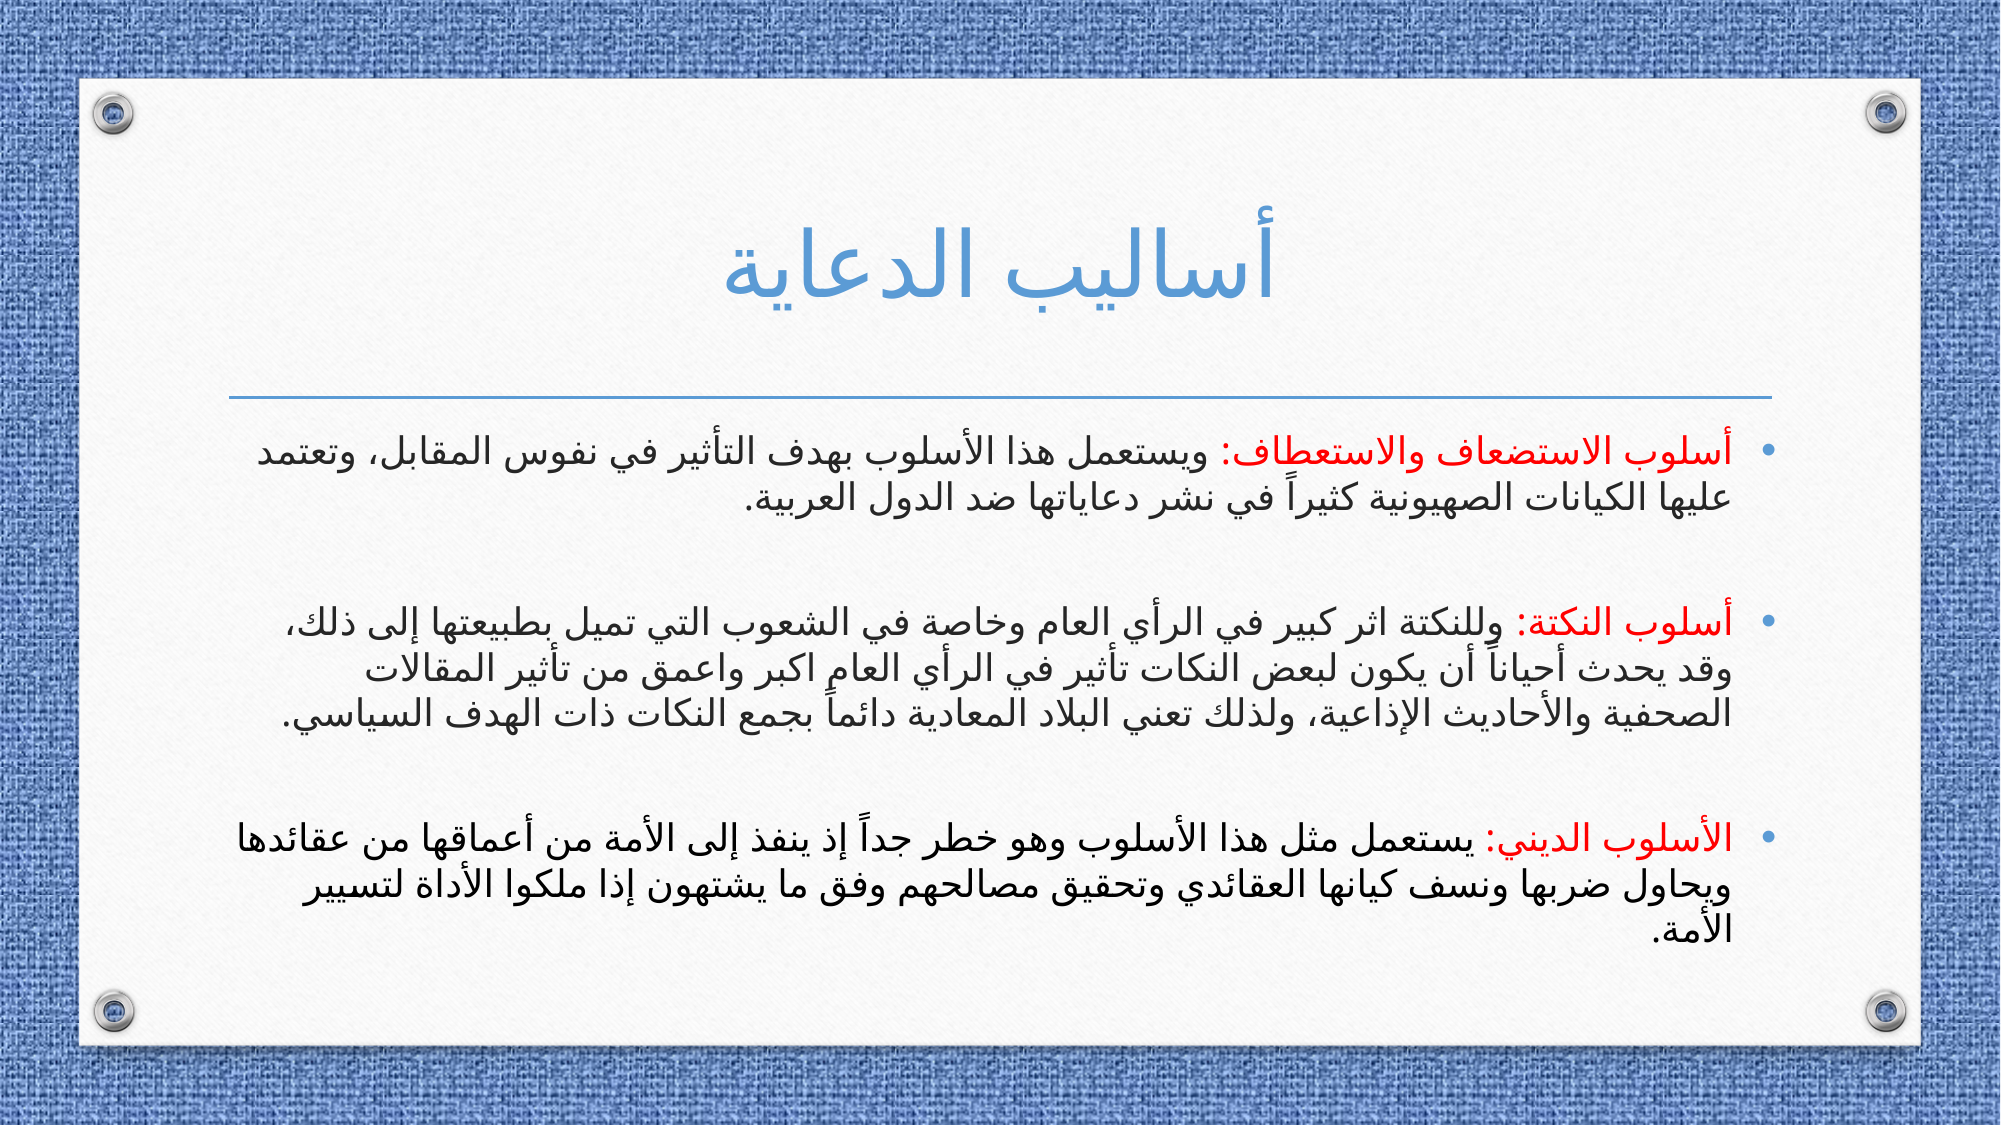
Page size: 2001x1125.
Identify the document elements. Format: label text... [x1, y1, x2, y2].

list أسلوب الاستضعاف والاستعطاف: ويستعمل هذا الأسلوب بهدف التأثير في نفوس المقابل، وتعتمد عليها الكيانات الصهيونية كثيراً في نشر دعاياتها ضد الدول العربية. أسلوب النكتة: وللنكتة اثر كبير في الرأي العام وخاصة في الشعوب التي تميل بطبيعتها إلى ذلك، وقد يحدث أحياناً أن يكون لبعض النكات تأثير في الرأي العام اكبر واعمق من تأثير المقالات الصحفية والأحاديث الإذاعية، ولذلك تعني البلاد المعادية دائماً بجمع النكات ذات الهدف السياسي. الأسلوب الديني: يستعمل مثل هذا الأسلوب وهو خطر جداً إذ ينفذ إلى الأمة من أعماقها من عقائدها ويحاول ضربها ونسف كيانها العقائدي وتحقيق مصالحهم وفق ما يشتهون إذا ملكوا الأداة لتسيير الأمة. [212, 419, 1788, 964]
title أساليب الدعاية [212, 161, 1788, 375]
picture [0, 0, 2001, 1125]
